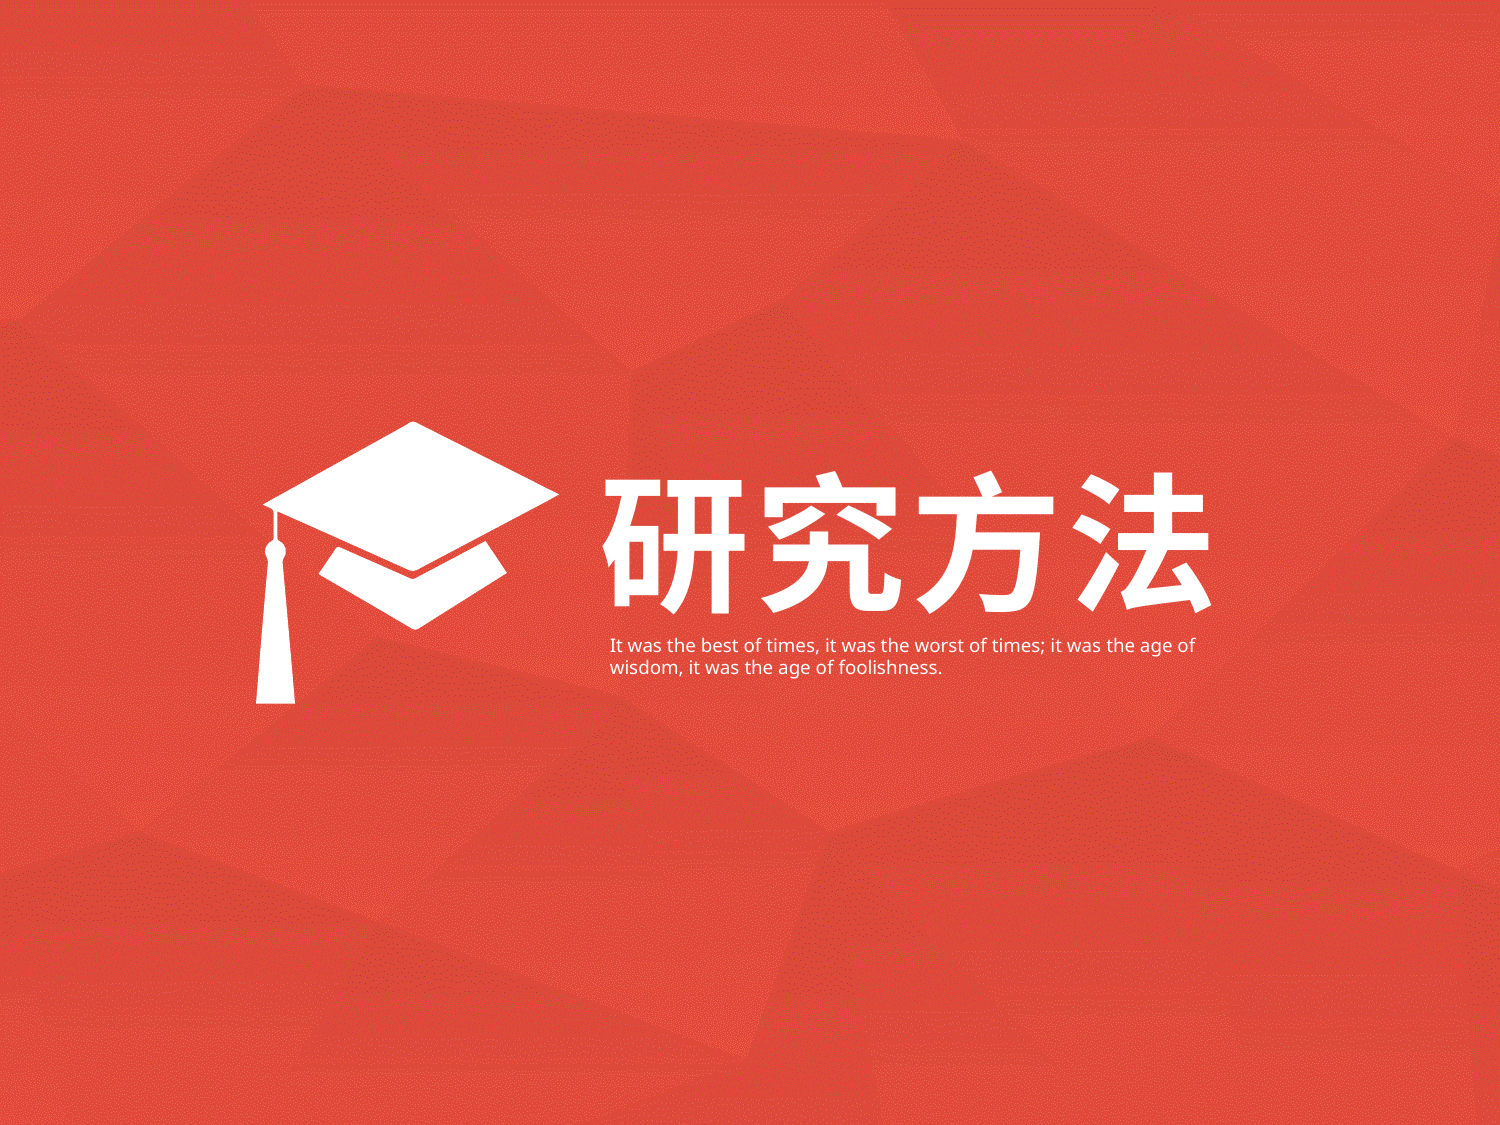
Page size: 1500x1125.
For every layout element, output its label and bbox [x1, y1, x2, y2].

picture [0, 0, 1500, 1125]
text_box [255, 421, 1245, 704]
